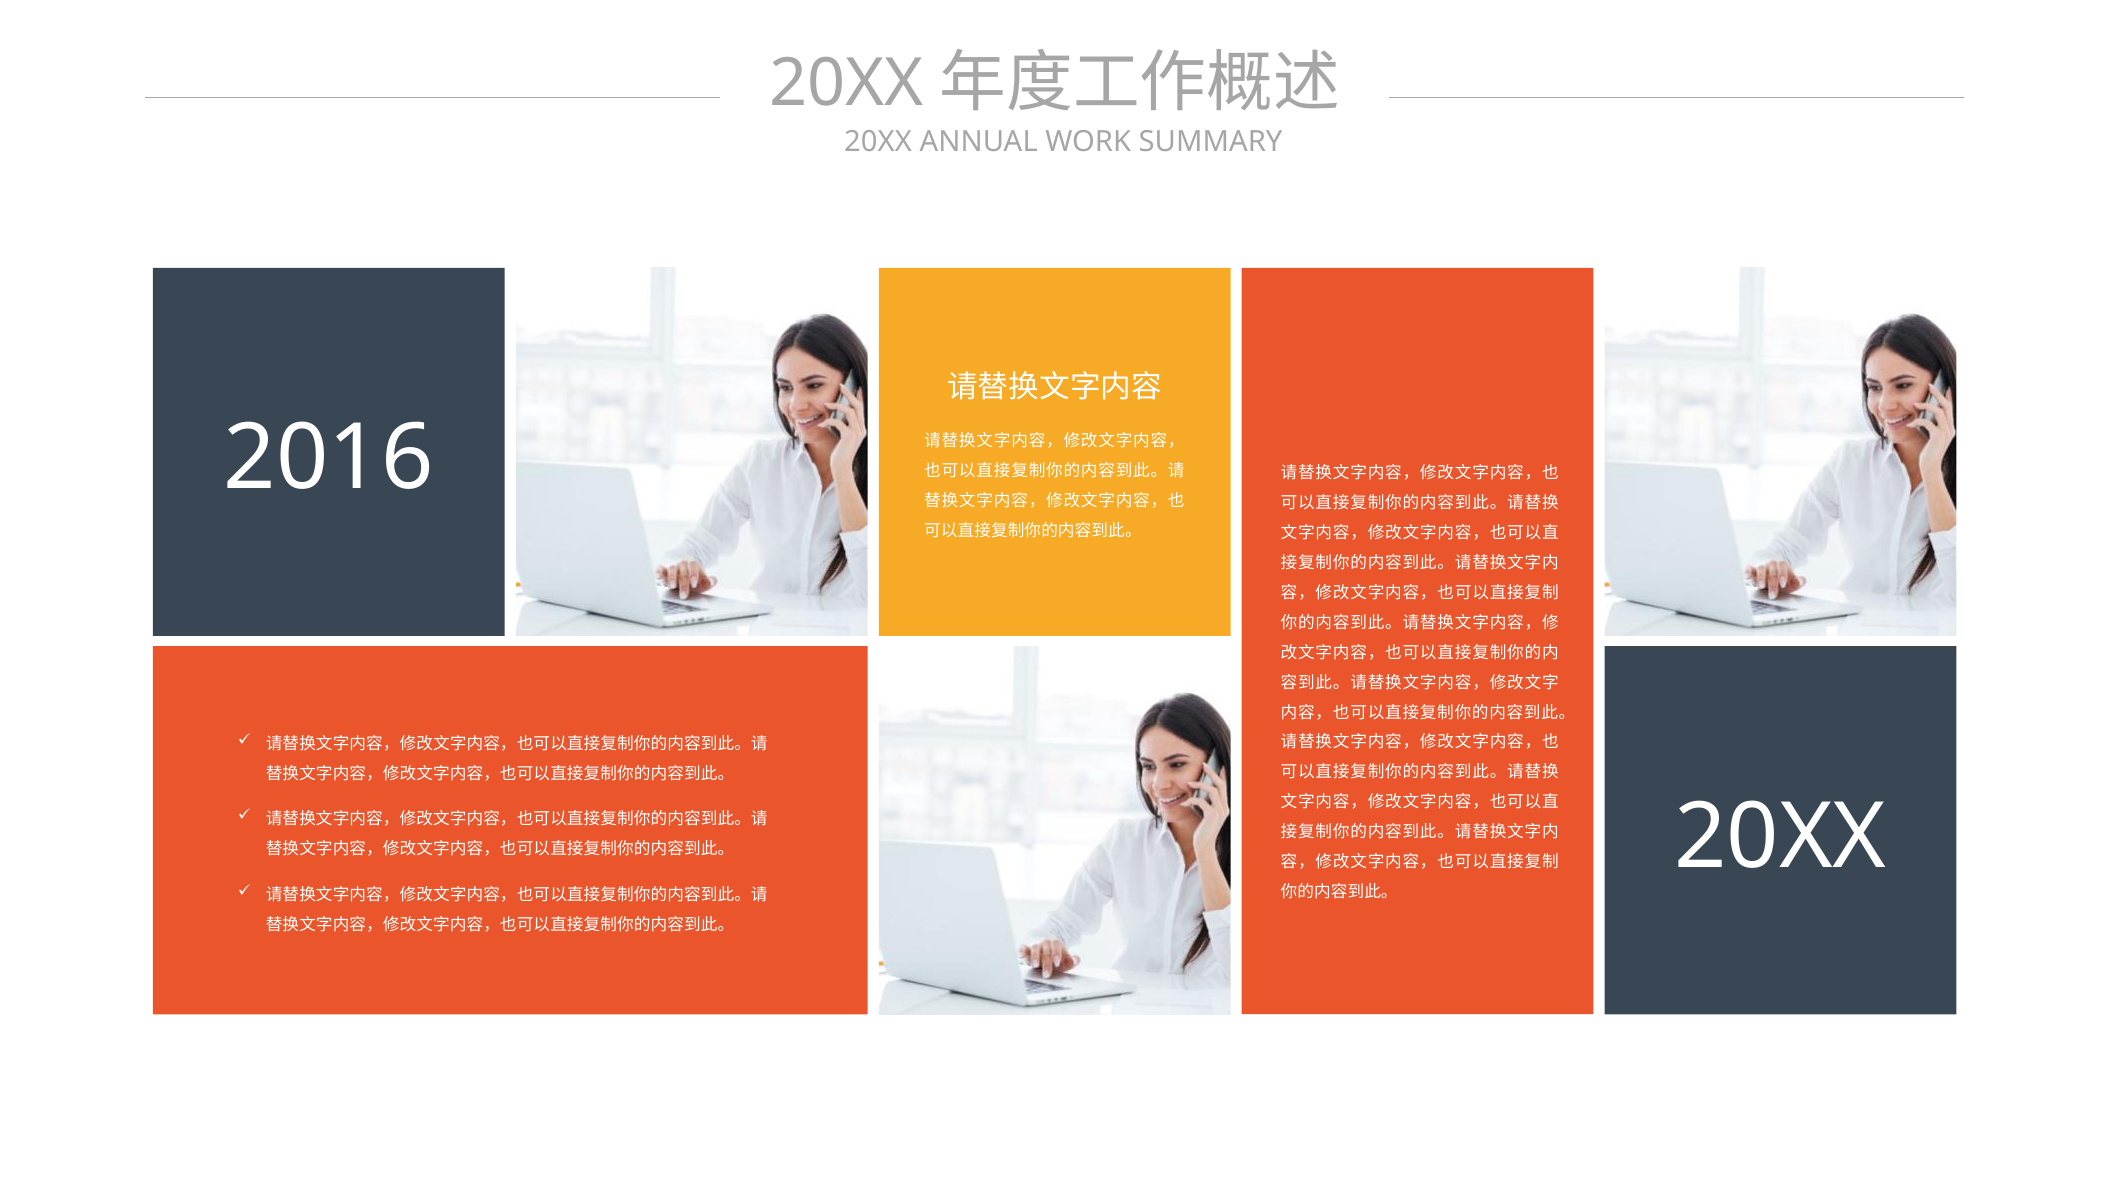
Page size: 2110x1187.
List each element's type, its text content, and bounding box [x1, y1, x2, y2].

text_box 20XX [1604, 645, 1957, 1015]
text_box 20XX年度工作概述 [730, 38, 1379, 96]
text_box 请替换文字内容，修改文字内容，也可以直接复制你的内容到此。请替换文字内容，修改文字内容，也可以直接复制你的内容到此。 请替换文字内容，修改文字内容，也可以直接复制你的内容到此。请替换文字内容，修改文字内容，也可以直接复制你的内容到此。 请替换文字内容，修改文字内容，也可以直接复制你的内容到此。请替换文字内容，修改文字内容，也可以直接复制你的内容到此。 [237, 722, 775, 934]
text_box [1604, 267, 1957, 637]
text_box [152, 645, 869, 1015]
text_box [1241, 267, 1594, 1015]
text_box 请替换文字内容 [924, 366, 1186, 404]
text_box 2016 [152, 267, 506, 637]
text_box 请替换文字内容，修改文字内容，也可以直接复制你的内容到此。请替换文字内容，修改文字内容，也可以直接复制你的内容到此。 [924, 420, 1186, 541]
text_box 20XX ANNUAL WORK SUMMARY [824, 122, 1303, 158]
text_box 请替换文字内容，修改文字内容，也可以直接复制你的内容到此。请替换文字内容，修改文字内容，也可以直接复制你的内容到此。请替换文字内容，修改文字内容，也可以直接复制你的内容到此。请替换文字内容，修改文字内容，也可以直接复制你的内容到此。请替换文字内容，修改文字内容，也可以直接复制你的内容到此。请替换文字内容，修改文字内容，也可以直接复制你的内容到此。请替换文字内容，修改文字内容，也可以直接复制你的内容到此。请替换文字内容，修改文字内容，也可以直接复制你的内容到此。 [1280, 451, 1560, 902]
text_box [515, 267, 869, 637]
text_box [878, 645, 1232, 1015]
text_box [878, 267, 1232, 637]
text_box 20XX年度工作概述 [730, 98, 1379, 119]
